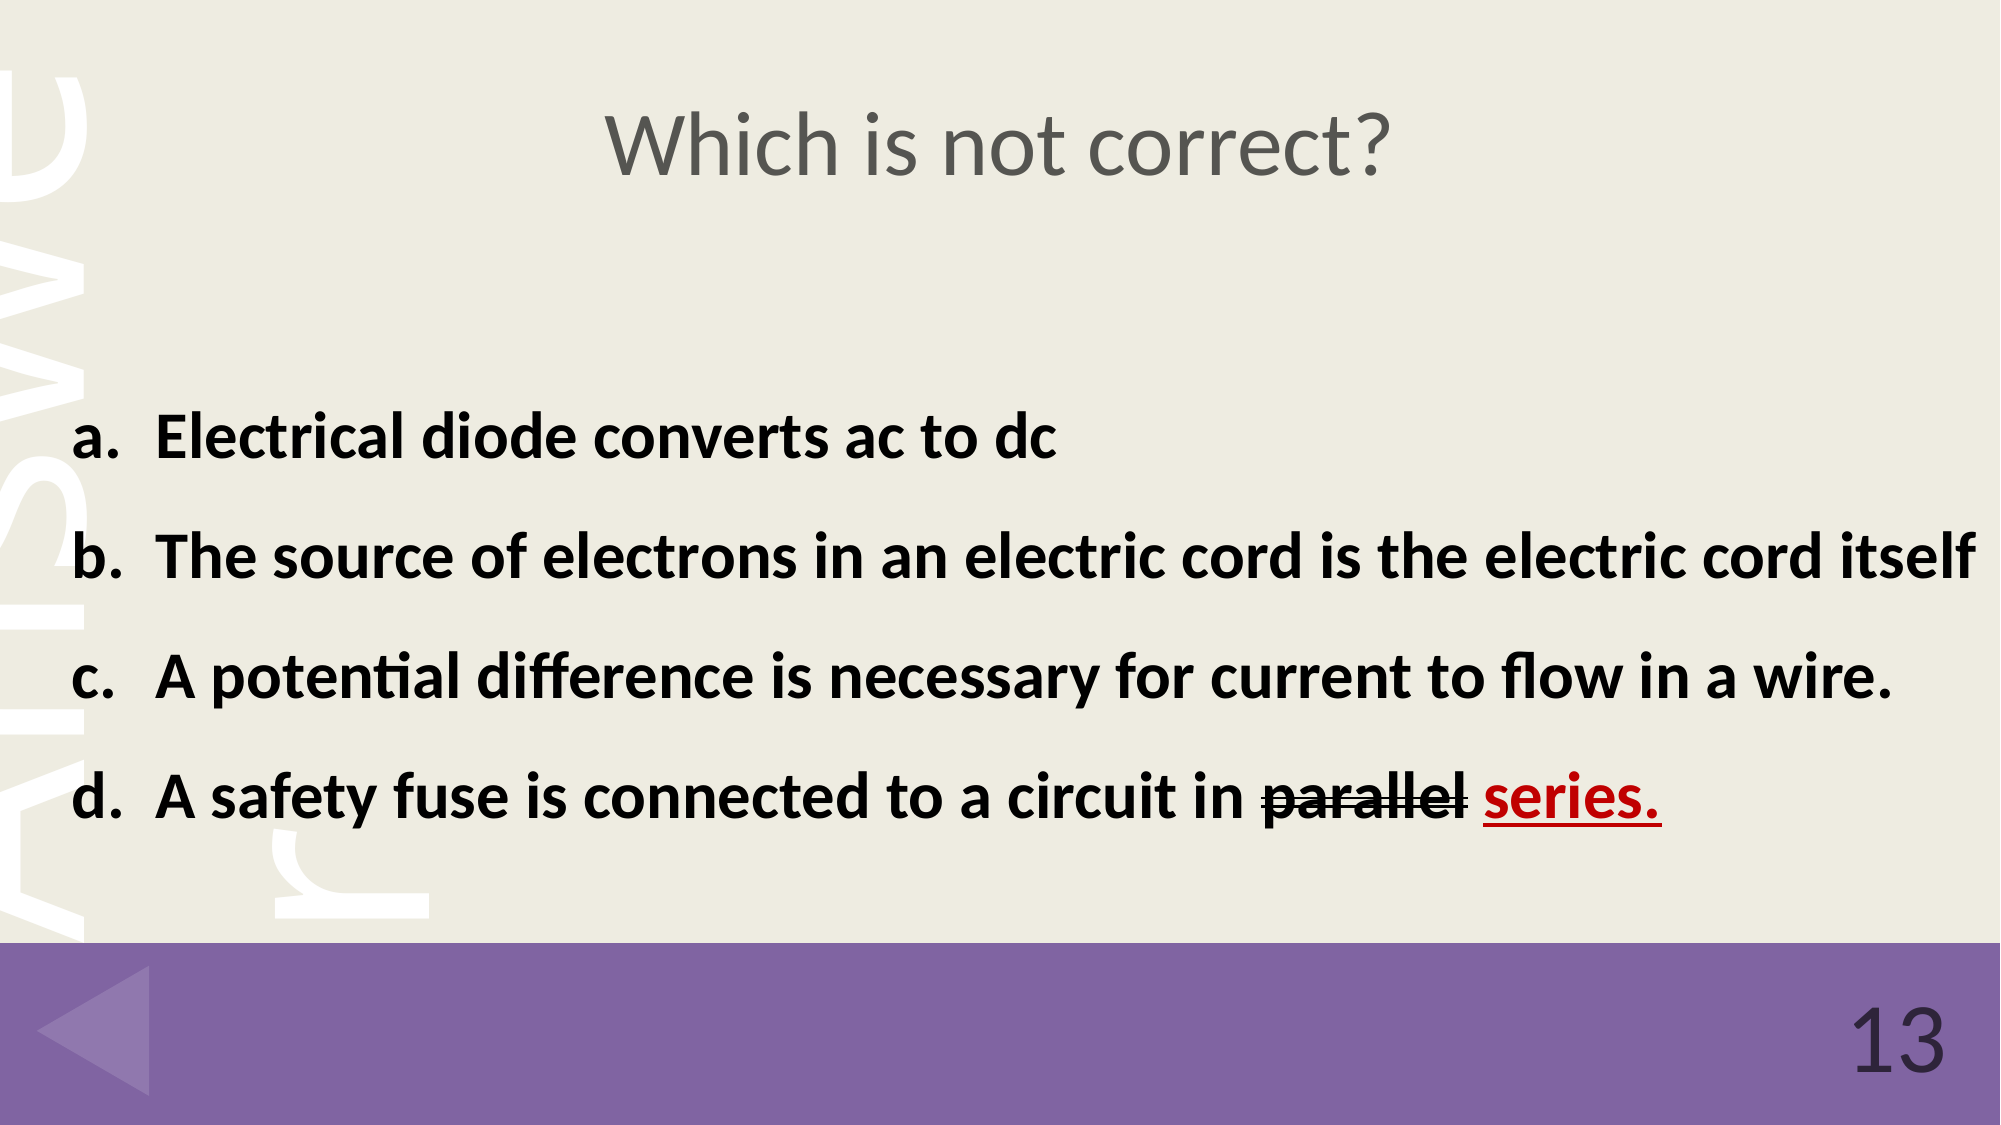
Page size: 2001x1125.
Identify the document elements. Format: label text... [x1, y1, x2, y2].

list Electrical diode converts ac to dc The source of electrons in an electric cord is the electric cord itself A potential difference is necessary for current to flow in a wire. A safety fuse is connected to a circuit in parallel series. [56, 246, 2000, 938]
list 13 [1494, 967, 1963, 1097]
title Which is not correct? [99, 45, 1900, 233]
